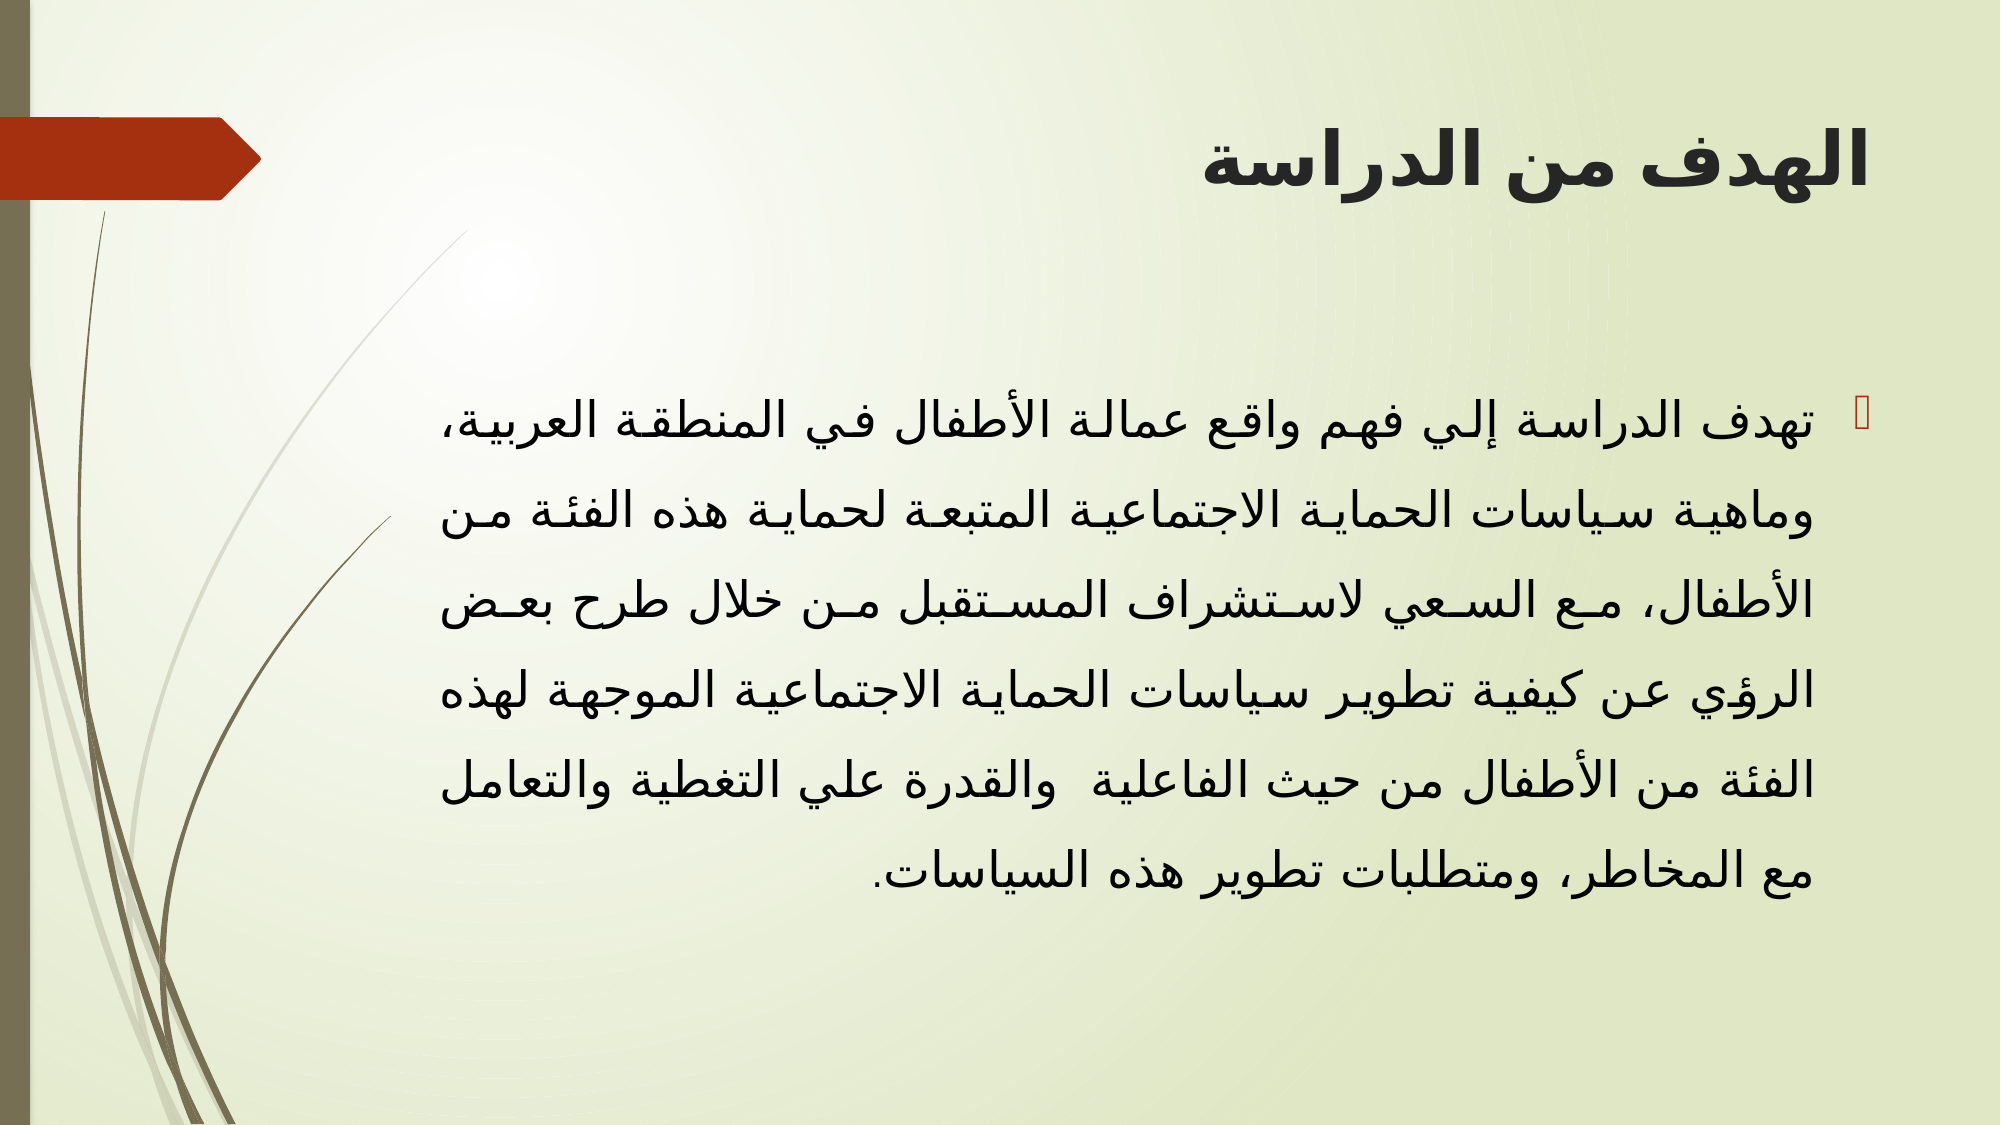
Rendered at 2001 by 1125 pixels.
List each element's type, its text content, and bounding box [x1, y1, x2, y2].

title الهدف من الدراسة [425, 102, 1888, 313]
list تهدف الدراسة إلي فهم واقع عمالة الأطفال في المنطقة العربية، وماهية سياسات الحماية الاجتماعية المتبعة لحماية هذه الفئة من الأطفال، مع السعي لاستشراف المستقبل من خلال طرح بعض الرؤي عن كيفية تطوير سياسات الحماية الاجتماعية الموجهة لهذه الفئة من الأطفال من حيث الفاعلية والقدرة علي التغطية والتعامل مع المخاطر، ومتطلبات تطوير هذه السياسات. [424, 350, 1888, 970]
